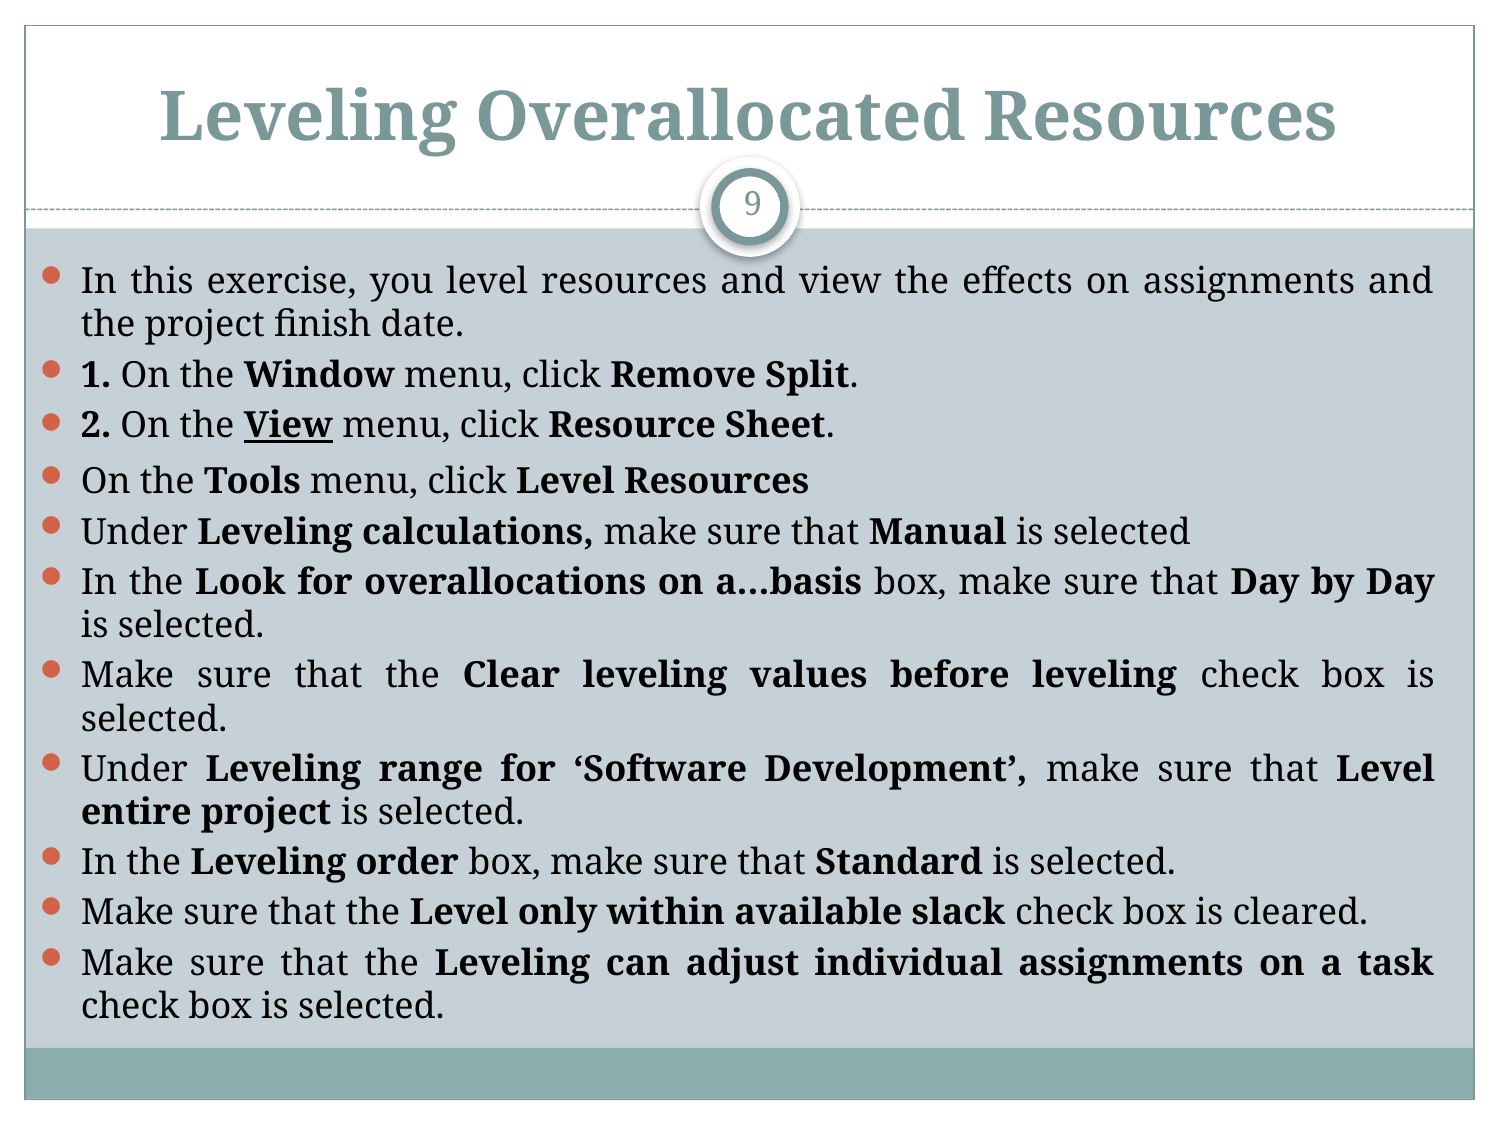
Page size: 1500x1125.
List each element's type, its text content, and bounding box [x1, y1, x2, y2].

list In this exercise, you level resources and view the effects on assignments and the project finish date. 1. On the Window menu, click Remove Split. 2. On the View menu, click Resource Sheet. On the Tools menu, click Level Resources Under Leveling calculations, make sure that Manual is selected In the Look for overallocations on a…basis box, make sure that Day by Day is selected. Make sure that the Clear leveling values before leveling check box is selected. Under Leveling range for ‘Software Development’, make sure that Level entire project is selected. In the Leveling order box, make sure that Standard is selected. Make sure that the Level only within available slack check box is cleared. Make sure that the Leveling can adjust individual assignments on a task check box is selected. [24, 250, 1450, 1038]
slide_number 9 [715, 168, 791, 241]
title Leveling Overallocated Resources [49, 37, 1450, 162]
